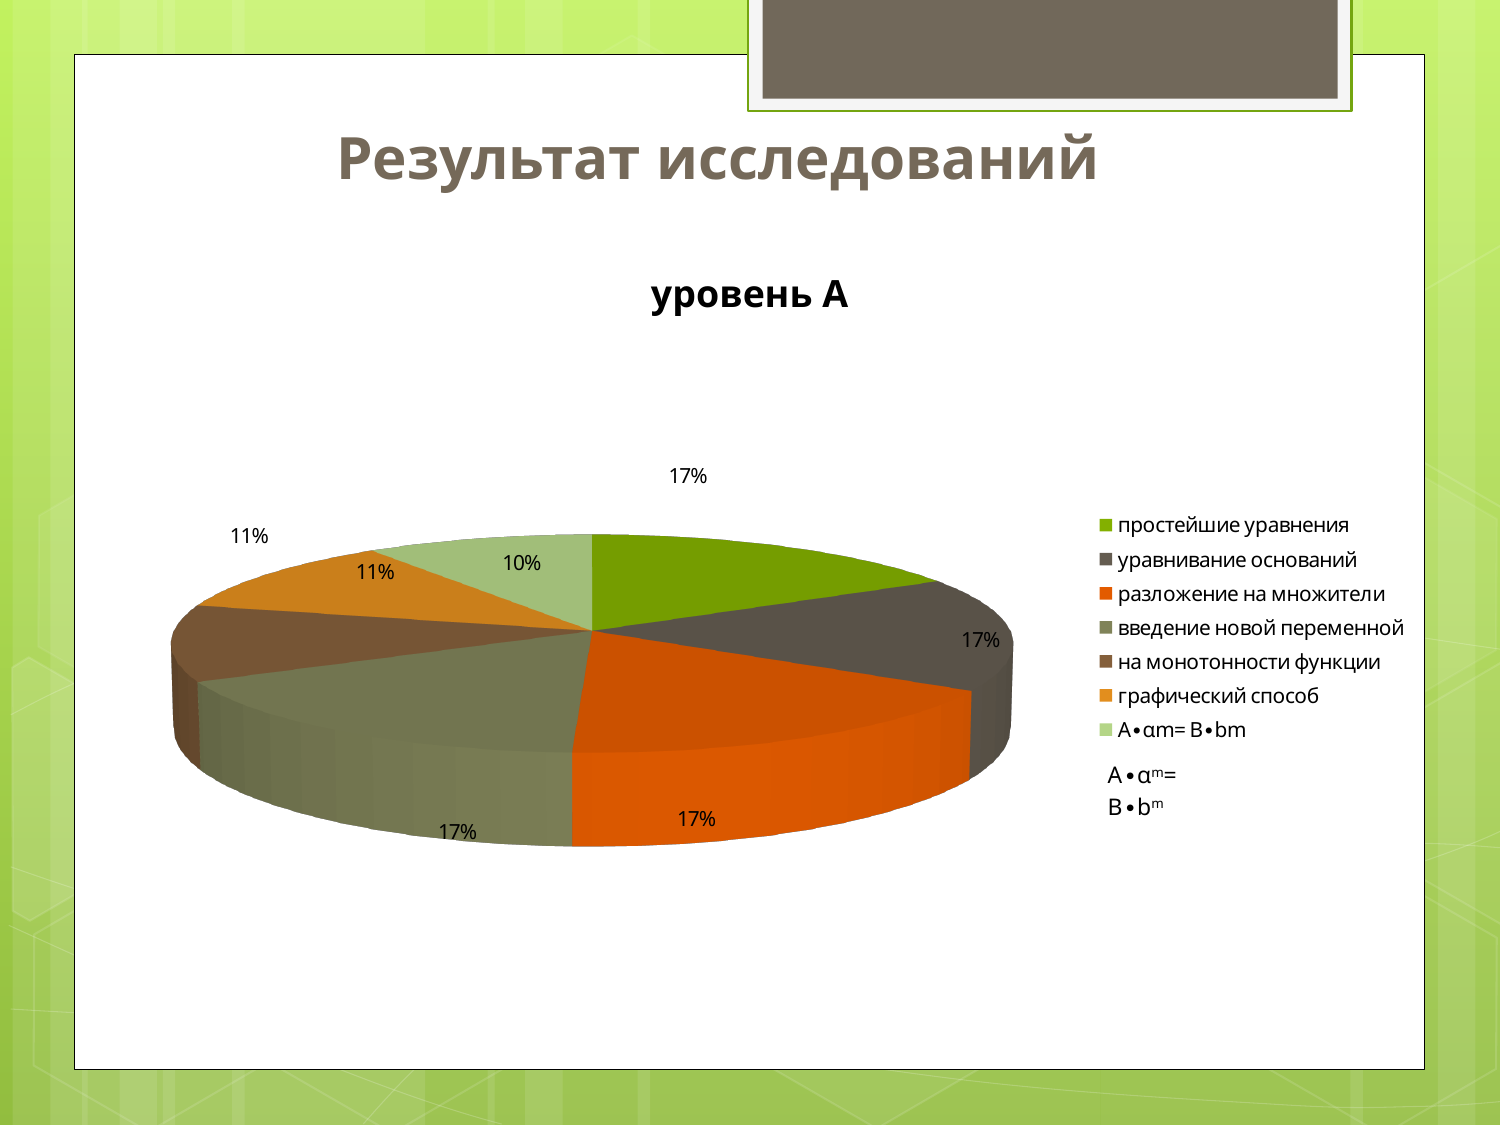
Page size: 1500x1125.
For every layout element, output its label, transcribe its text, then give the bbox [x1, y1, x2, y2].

chart [76, 231, 1424, 1024]
text_box Результат исследований [320, 113, 1115, 199]
